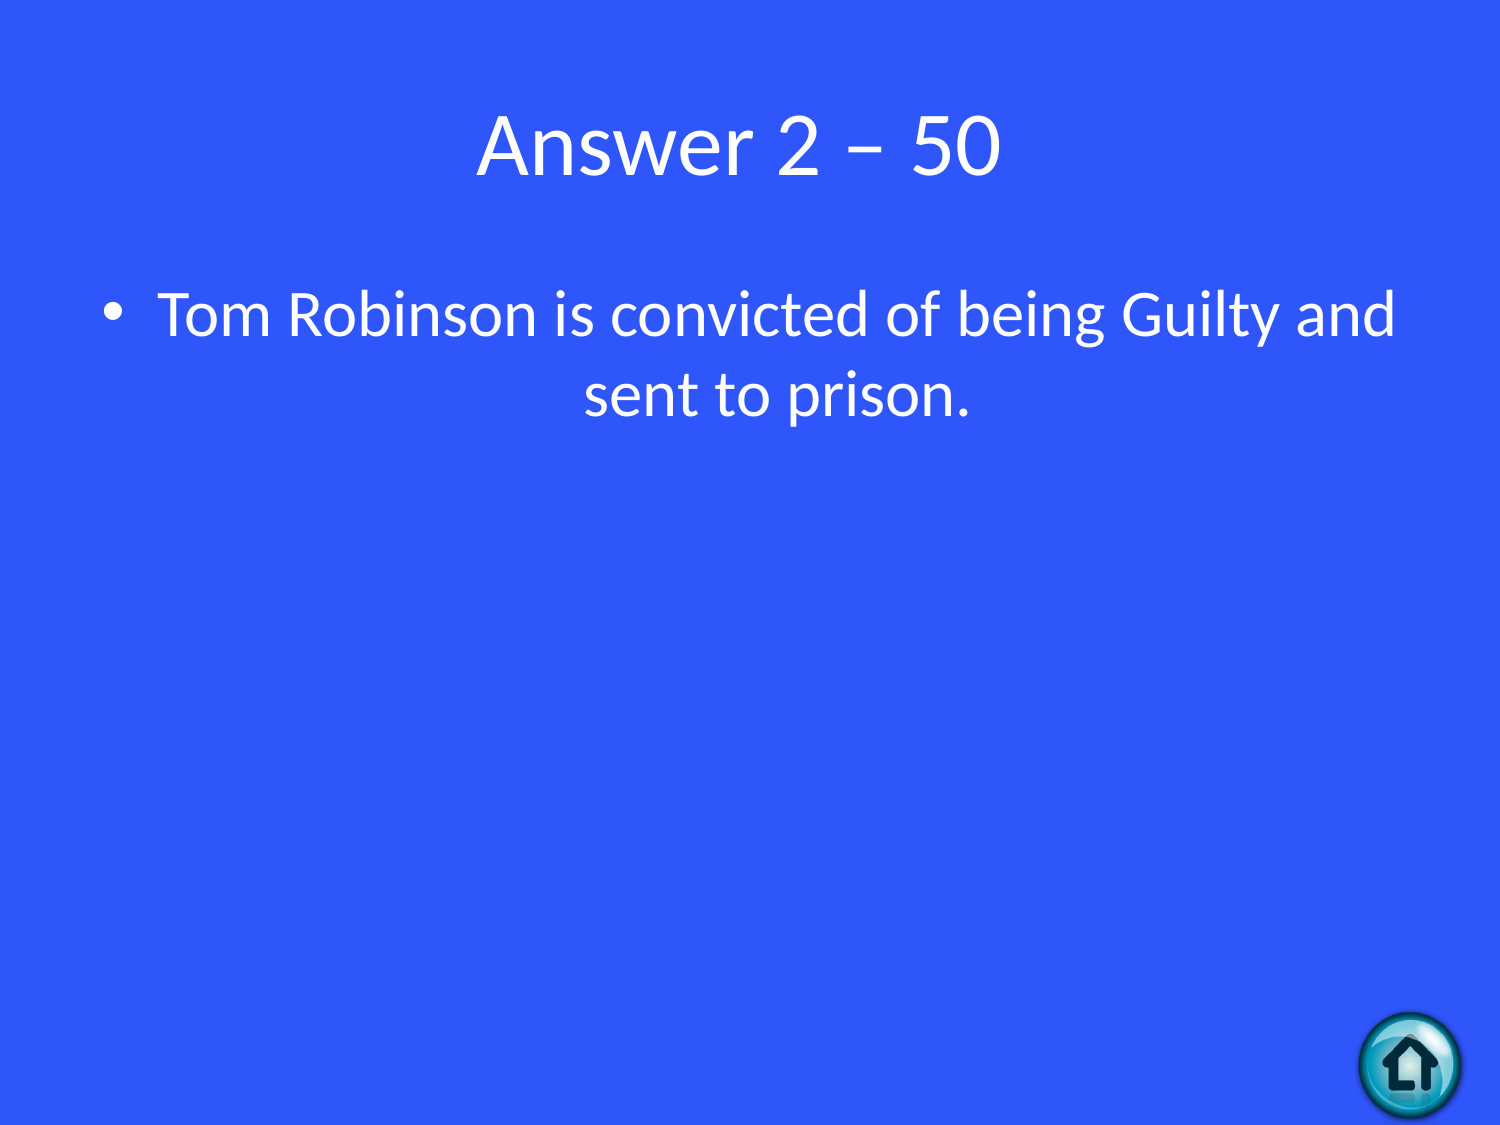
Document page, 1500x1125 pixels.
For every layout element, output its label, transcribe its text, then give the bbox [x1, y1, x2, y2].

picture [1349, 1006, 1469, 1125]
title Answer 2 – 50 [74, 44, 1426, 233]
list Tom Robinson is convicted of being Guilty and sent to prison. [74, 262, 1426, 1006]
